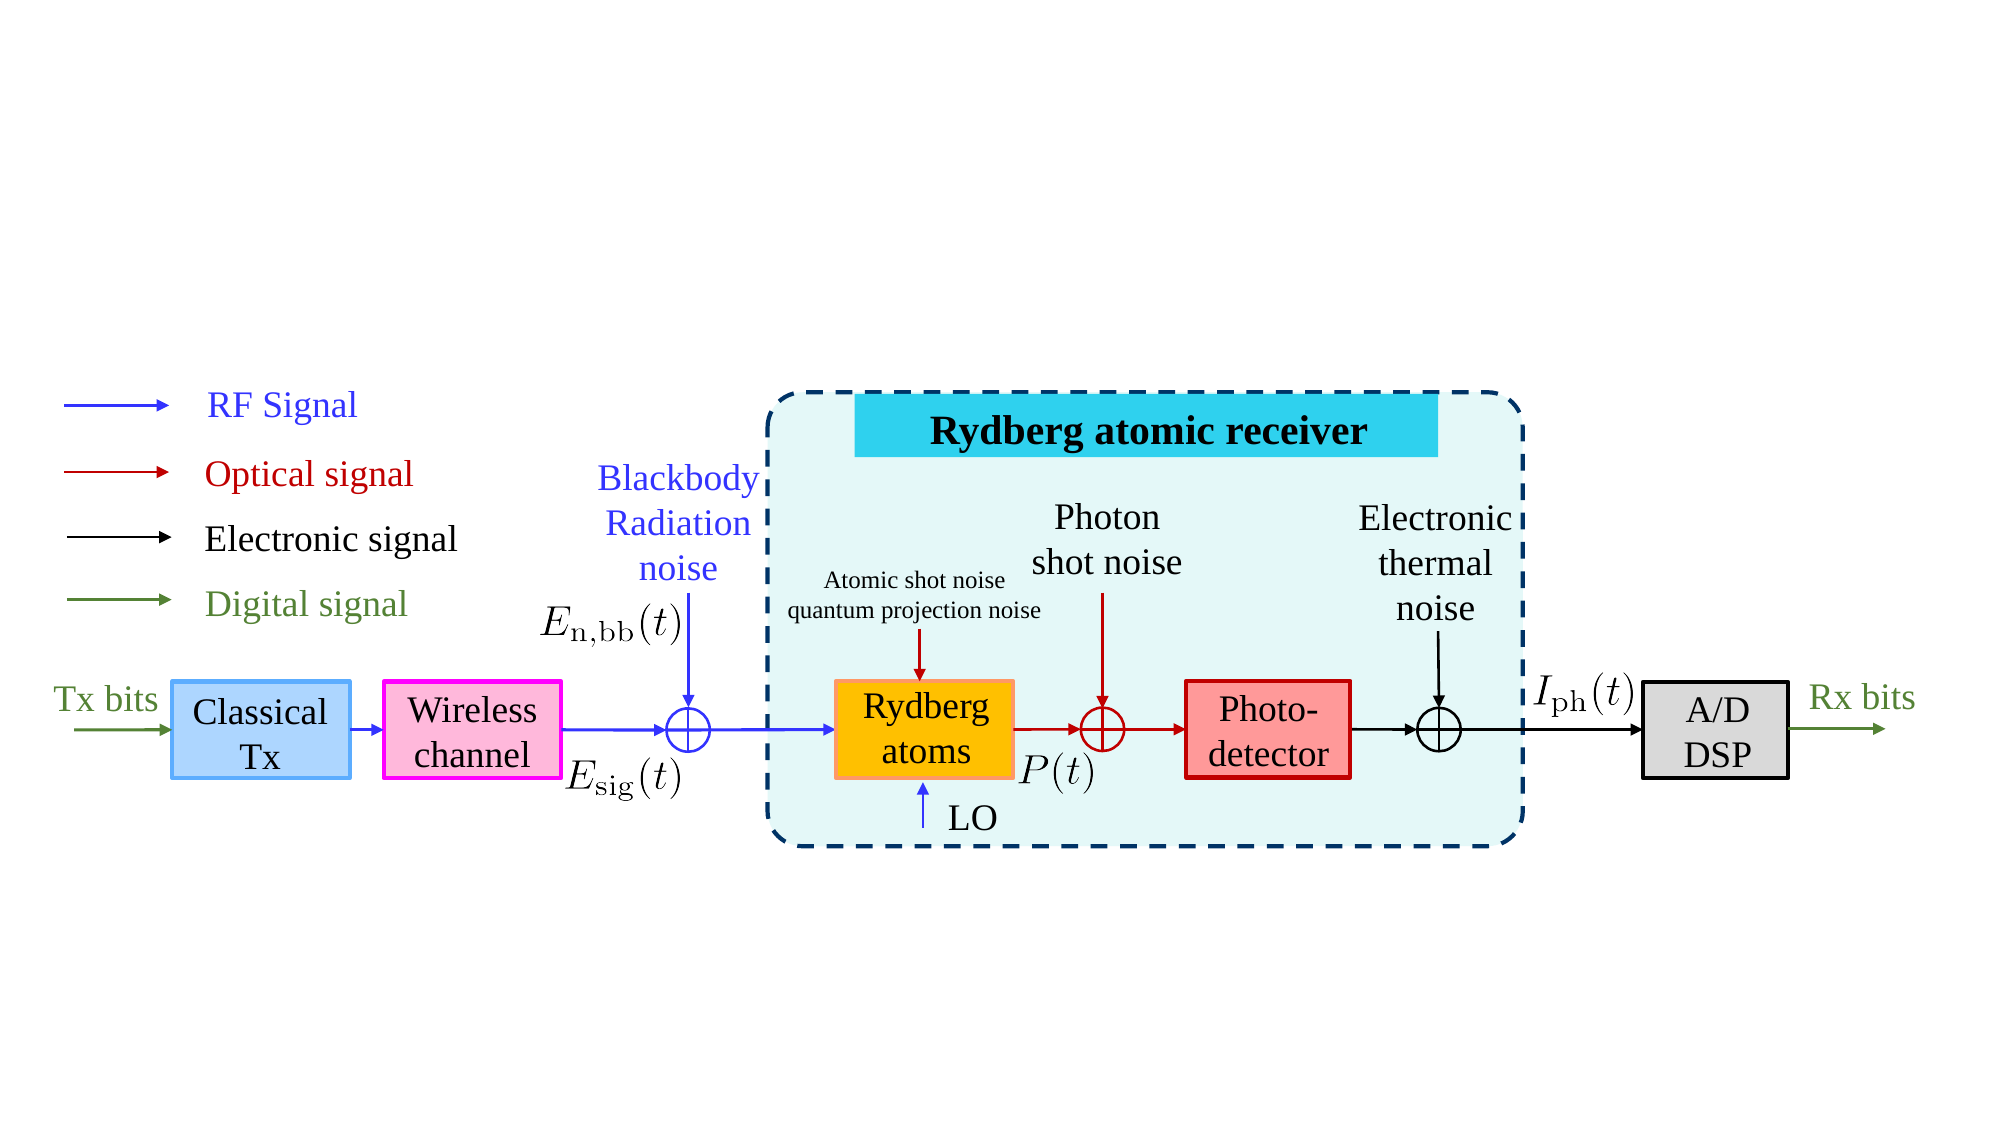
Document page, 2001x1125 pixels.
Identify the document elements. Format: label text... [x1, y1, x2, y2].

text_box [1103, 707, 1125, 728]
picture [540, 603, 680, 647]
text_box [1080, 707, 1102, 728]
text_box Tx bits [25, 666, 187, 726]
text_box Photo- detector [1171, 676, 1366, 781]
text_box Photon shot noise [999, 484, 1215, 589]
text_box [1080, 730, 1102, 751]
text_box [1440, 731, 1461, 752]
text_box Electronic thermal noise [1338, 485, 1533, 635]
text_box LO [875, 785, 1070, 846]
text_box Wireless channel [375, 677, 570, 783]
text_box [1440, 707, 1461, 728]
text_box [666, 730, 687, 752]
picture [565, 757, 680, 801]
text_box Rydberg atomic receiver [808, 395, 1491, 461]
picture [1533, 672, 1633, 717]
text_box Rx bits [1781, 664, 1943, 725]
text_box Atomic shot noise quantum projection noise [763, 555, 1066, 631]
text_box [1417, 707, 1438, 728]
text_box [1103, 731, 1125, 751]
picture [1018, 752, 1093, 794]
text_box Classical Tx [165, 679, 355, 785]
text_box Rydberg atoms [829, 673, 1024, 779]
text_box Blackbody Radiation noise [581, 445, 776, 596]
text_box [767, 731, 1523, 847]
text_box A/D DSP [1620, 677, 1815, 782]
text_box [689, 730, 710, 752]
text_box [1417, 731, 1438, 752]
text_box [666, 708, 687, 729]
text_box [767, 392, 1523, 728]
text_box [689, 708, 710, 729]
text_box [64, 373, 495, 633]
